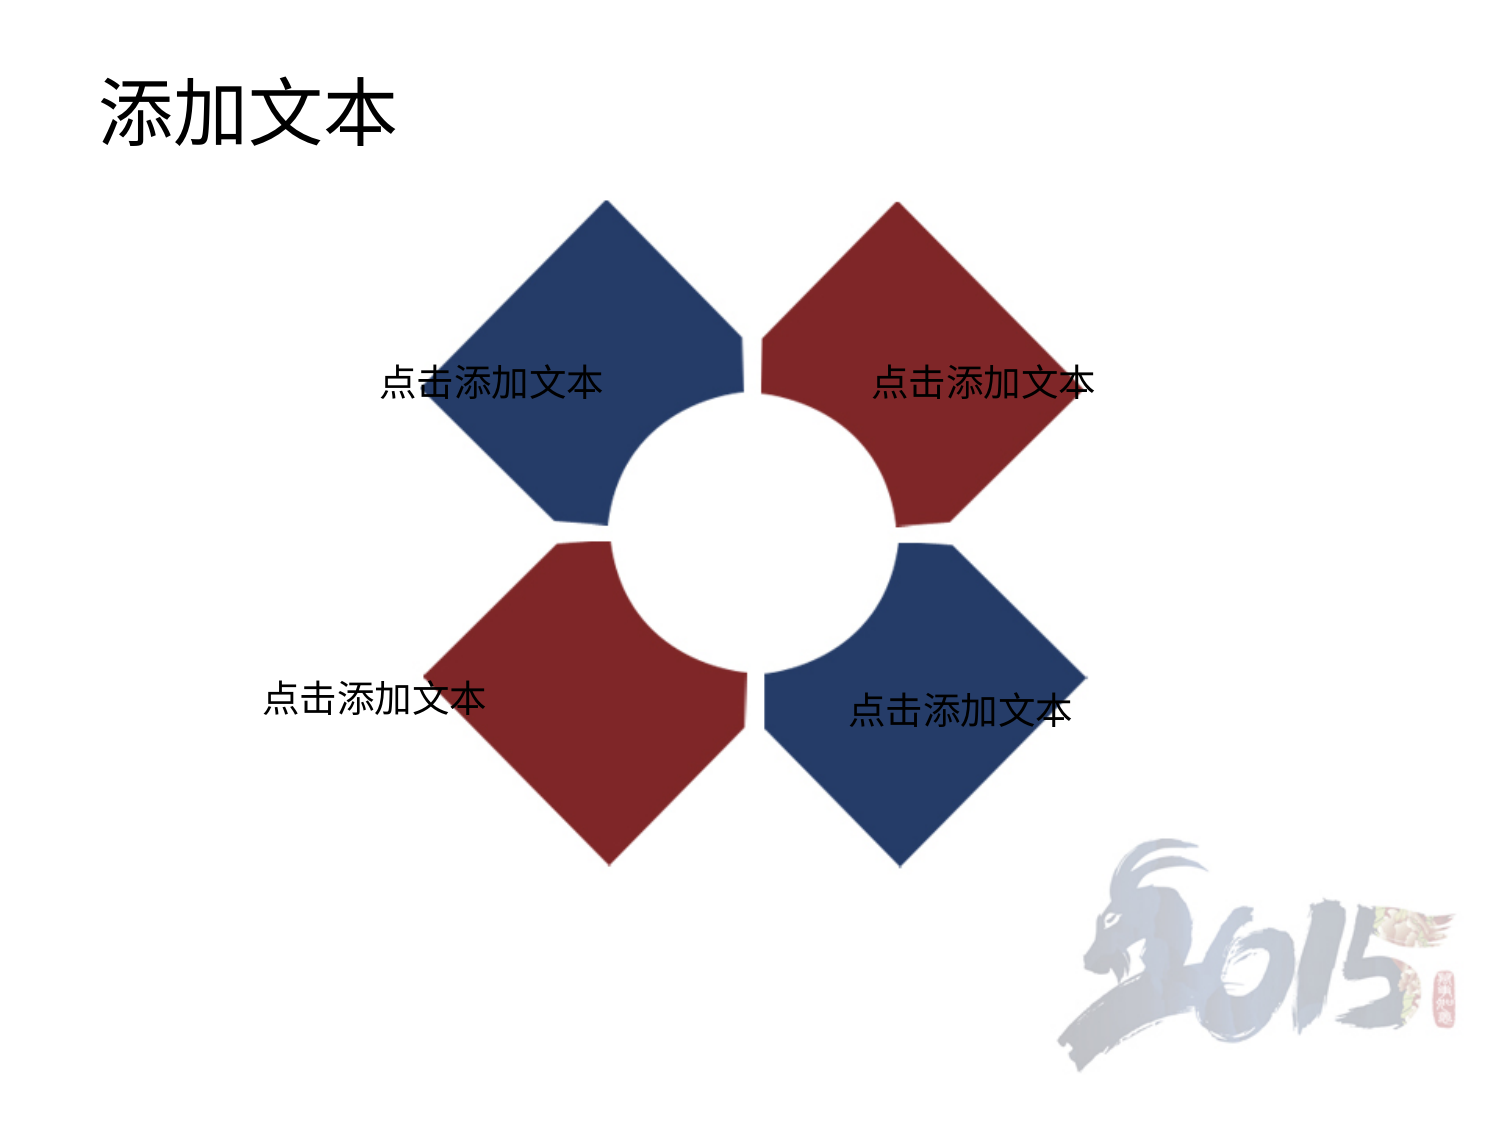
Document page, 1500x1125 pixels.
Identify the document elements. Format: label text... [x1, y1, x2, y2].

picture [0, 0, 1500, 1125]
text_box 点击添加文本 [856, 351, 1112, 412]
text_box 添加文本 [83, 58, 414, 164]
text_box 点击添加文本 [364, 351, 620, 412]
text_box 点击添加文本 [833, 679, 1089, 740]
text_box 点击添加文本 [247, 667, 503, 728]
